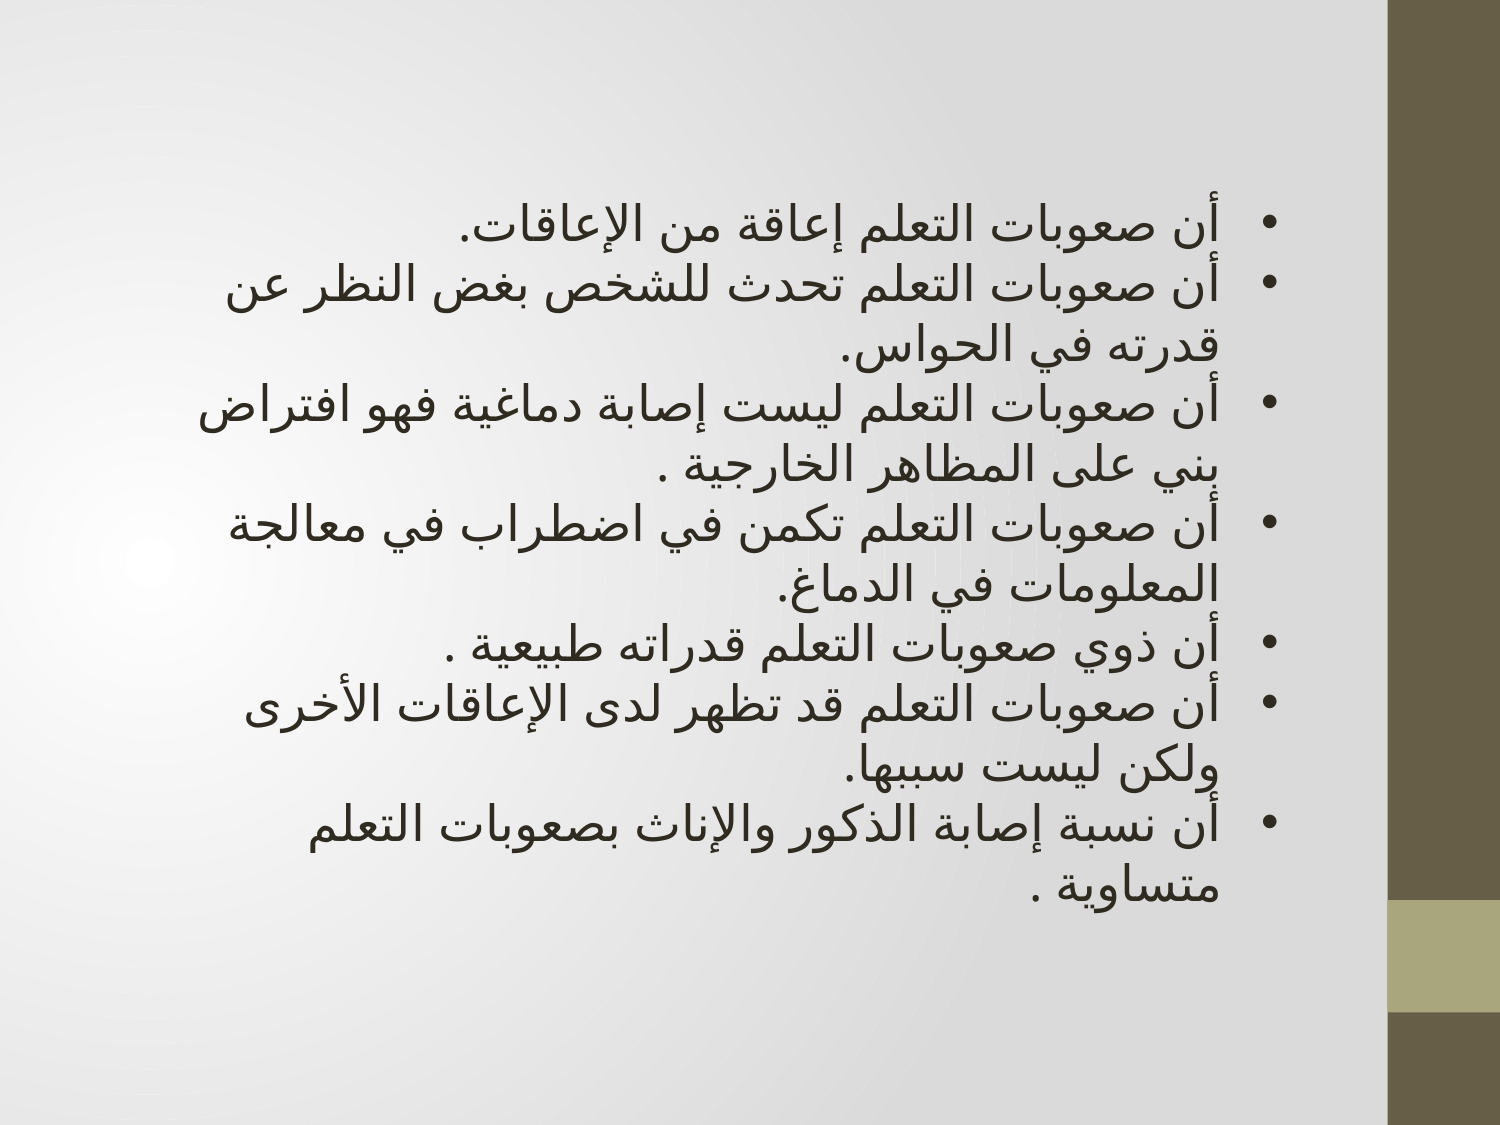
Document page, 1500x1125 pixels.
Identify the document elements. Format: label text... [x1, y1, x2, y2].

text_box أن صعوبات التعلم إعاقة من الإعاقات. أن صعوبات التعلم تحدث للشخص بغض النظر عن قدرته في الحواس. أن صعوبات التعلم ليست إصابة دماغية فهو افتراض بني على المظاهر الخارجية . أن صعوبات التعلم تكمن في اضطراب في معالجة المعلومات في الدماغ. أن ذوي صعوبات التعلم قدراته طبيعية . أن صعوبات التعلم قد تظهر لدى الإعاقات الأخرى ولكن ليست سببها. أن نسبة إصابة الذكور والإناث بصعوبات التعلم متساوية . [123, 184, 1294, 965]
